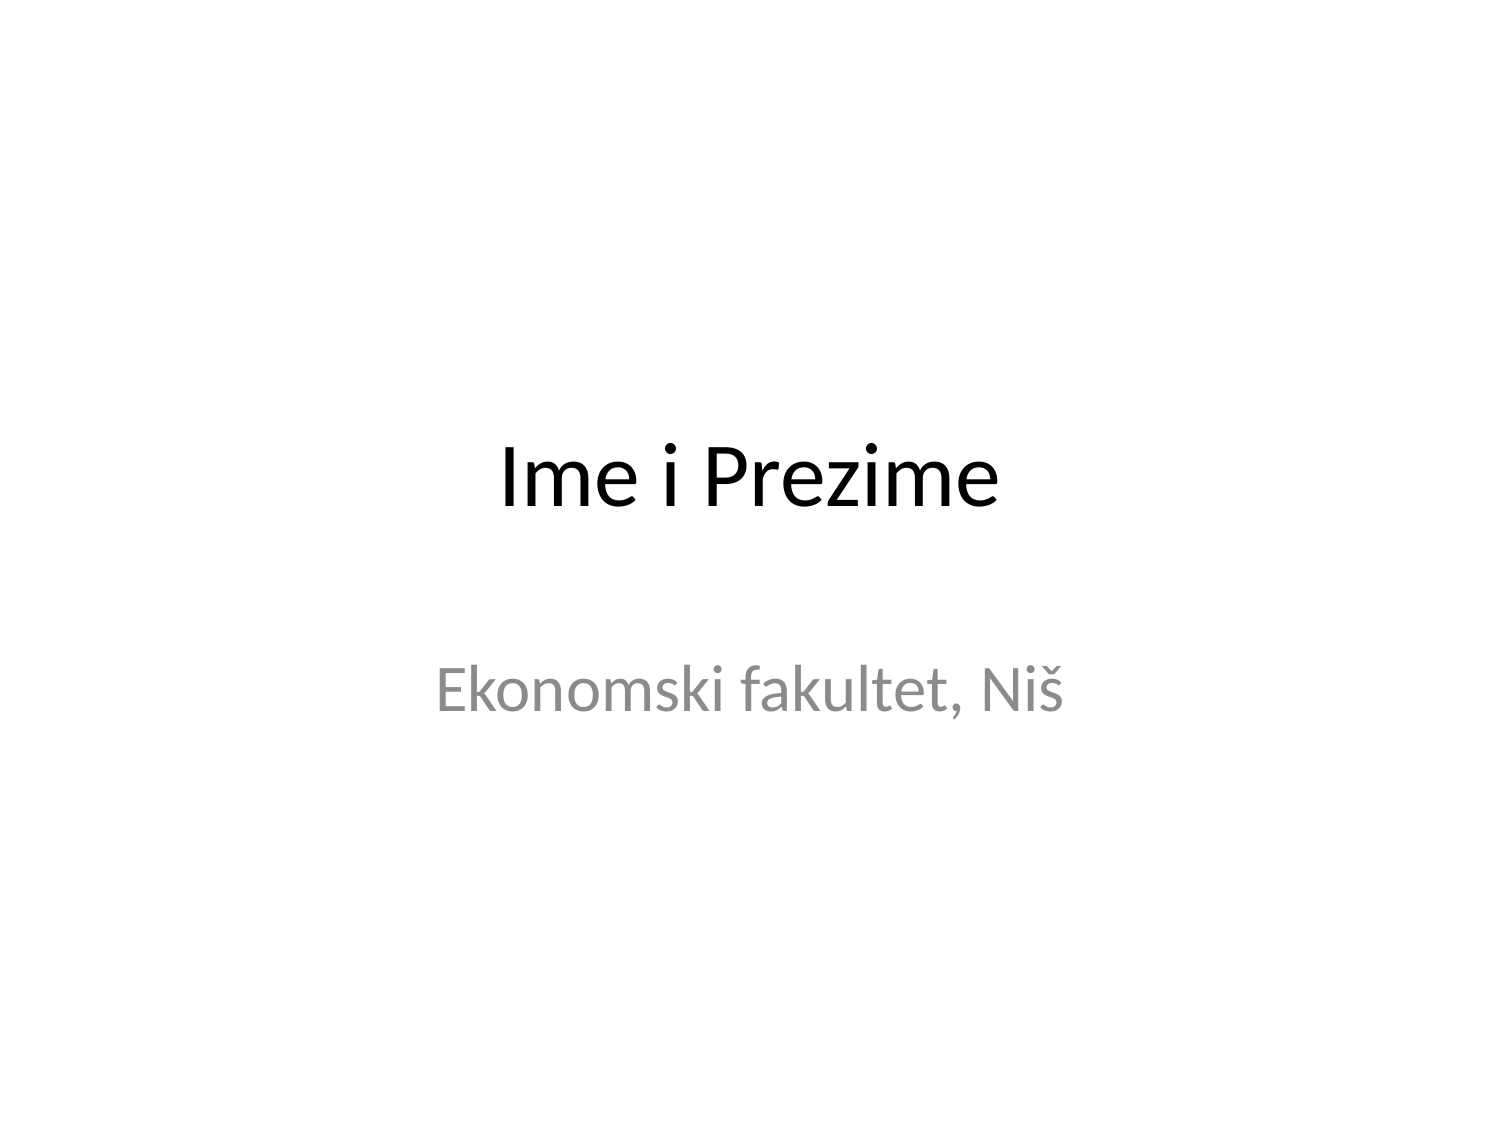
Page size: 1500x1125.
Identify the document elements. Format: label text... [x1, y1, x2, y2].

title Ime i Prezime [112, 349, 1388, 591]
subtitle Ekonomski fakultet, Niš [225, 637, 1275, 925]
